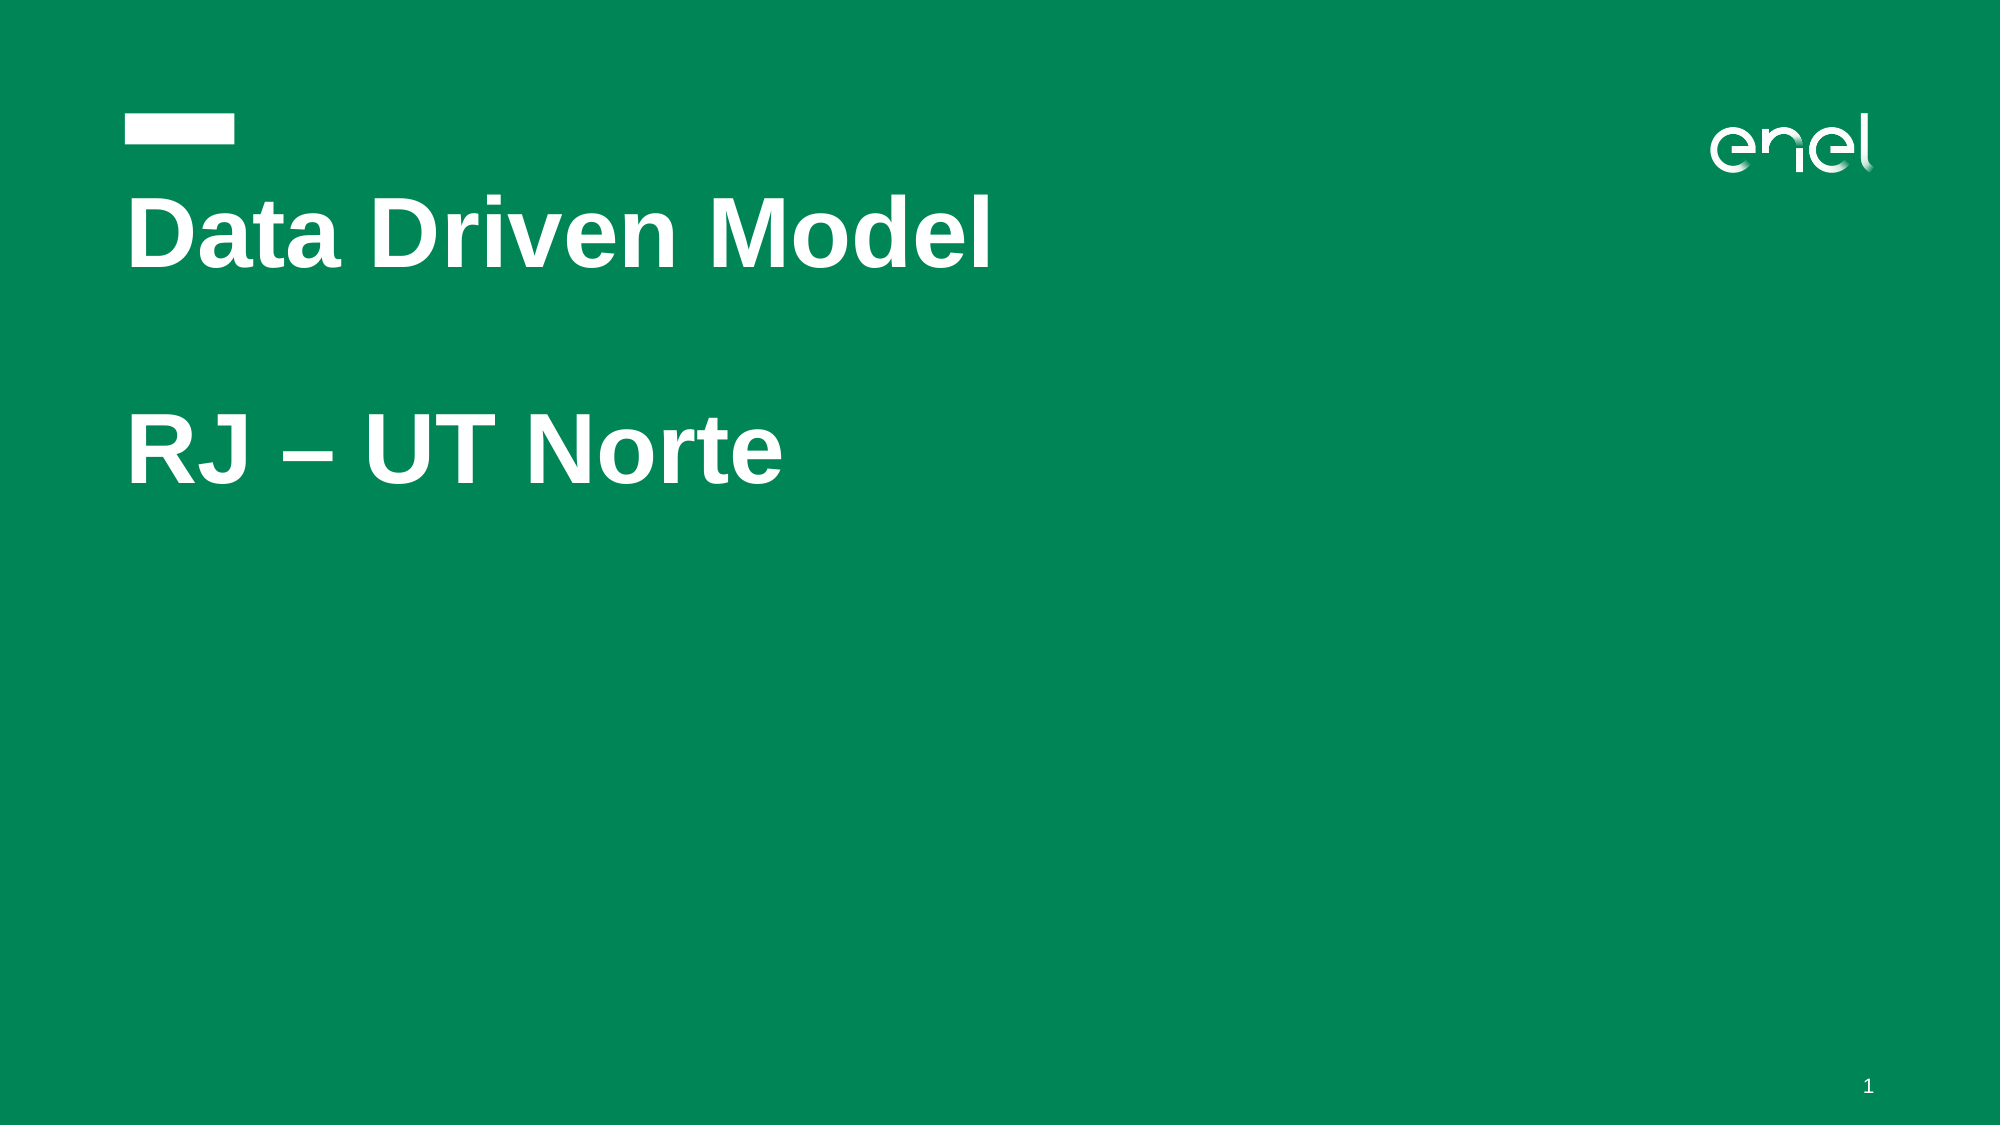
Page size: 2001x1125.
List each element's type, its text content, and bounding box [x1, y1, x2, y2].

slide_number 1 [1749, 1072, 1875, 1094]
title Data Driven Model RJ – UT Norte [125, 181, 1375, 407]
picture [1710, 113, 1874, 173]
